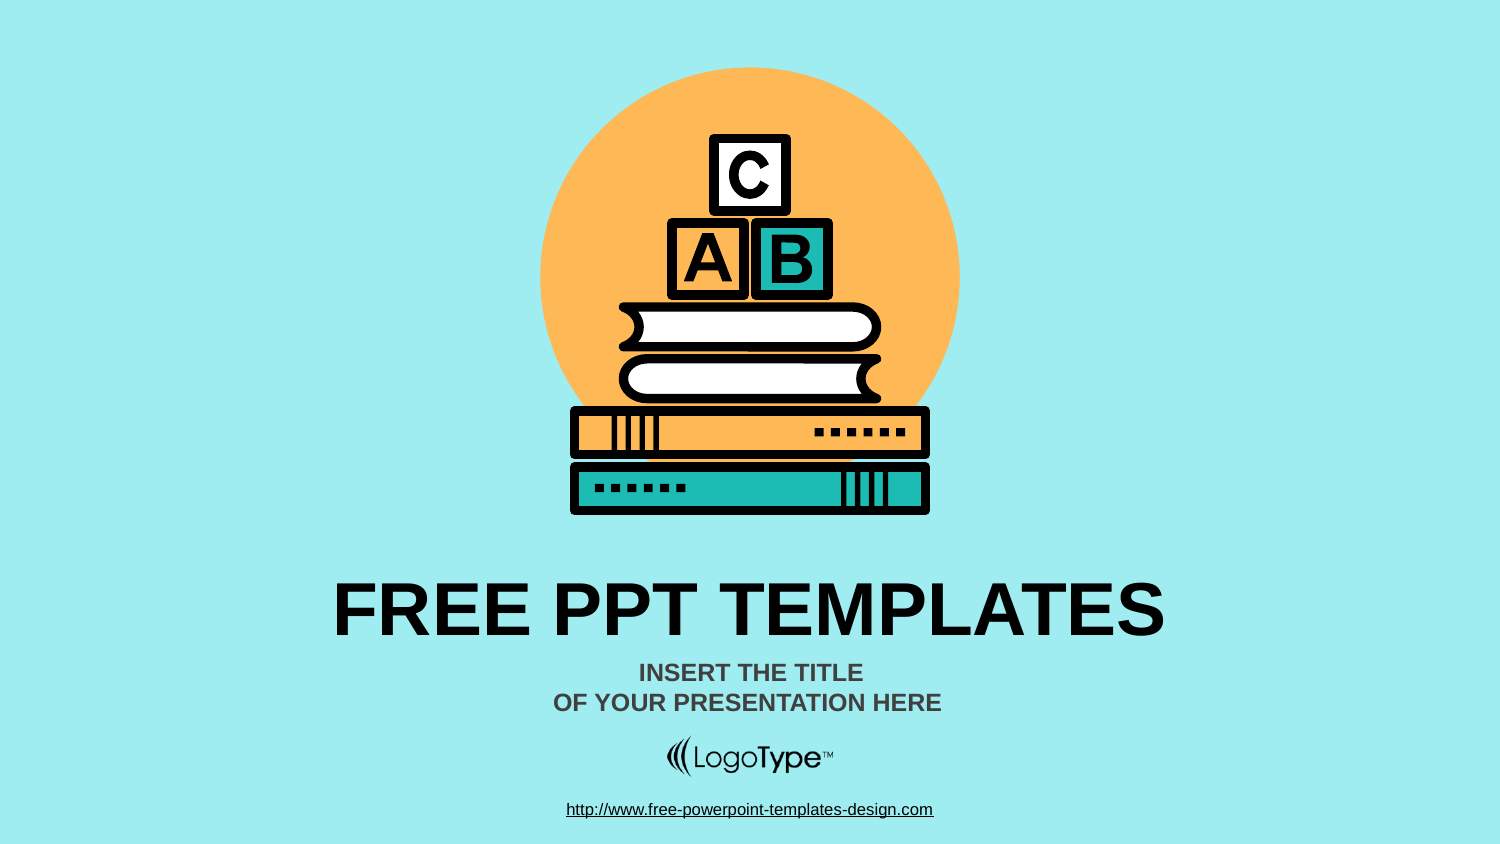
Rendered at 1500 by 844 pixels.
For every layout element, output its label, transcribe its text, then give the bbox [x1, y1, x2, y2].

title FREE PPT TEMPLATES [0, 560, 1500, 650]
text_box http://www.free-powerpoint-templates-design.com [0, 791, 1500, 827]
list INSERT THE TITLE OF YOUR PRESENTATION HERE [0, 651, 1500, 722]
picture [666, 735, 833, 777]
